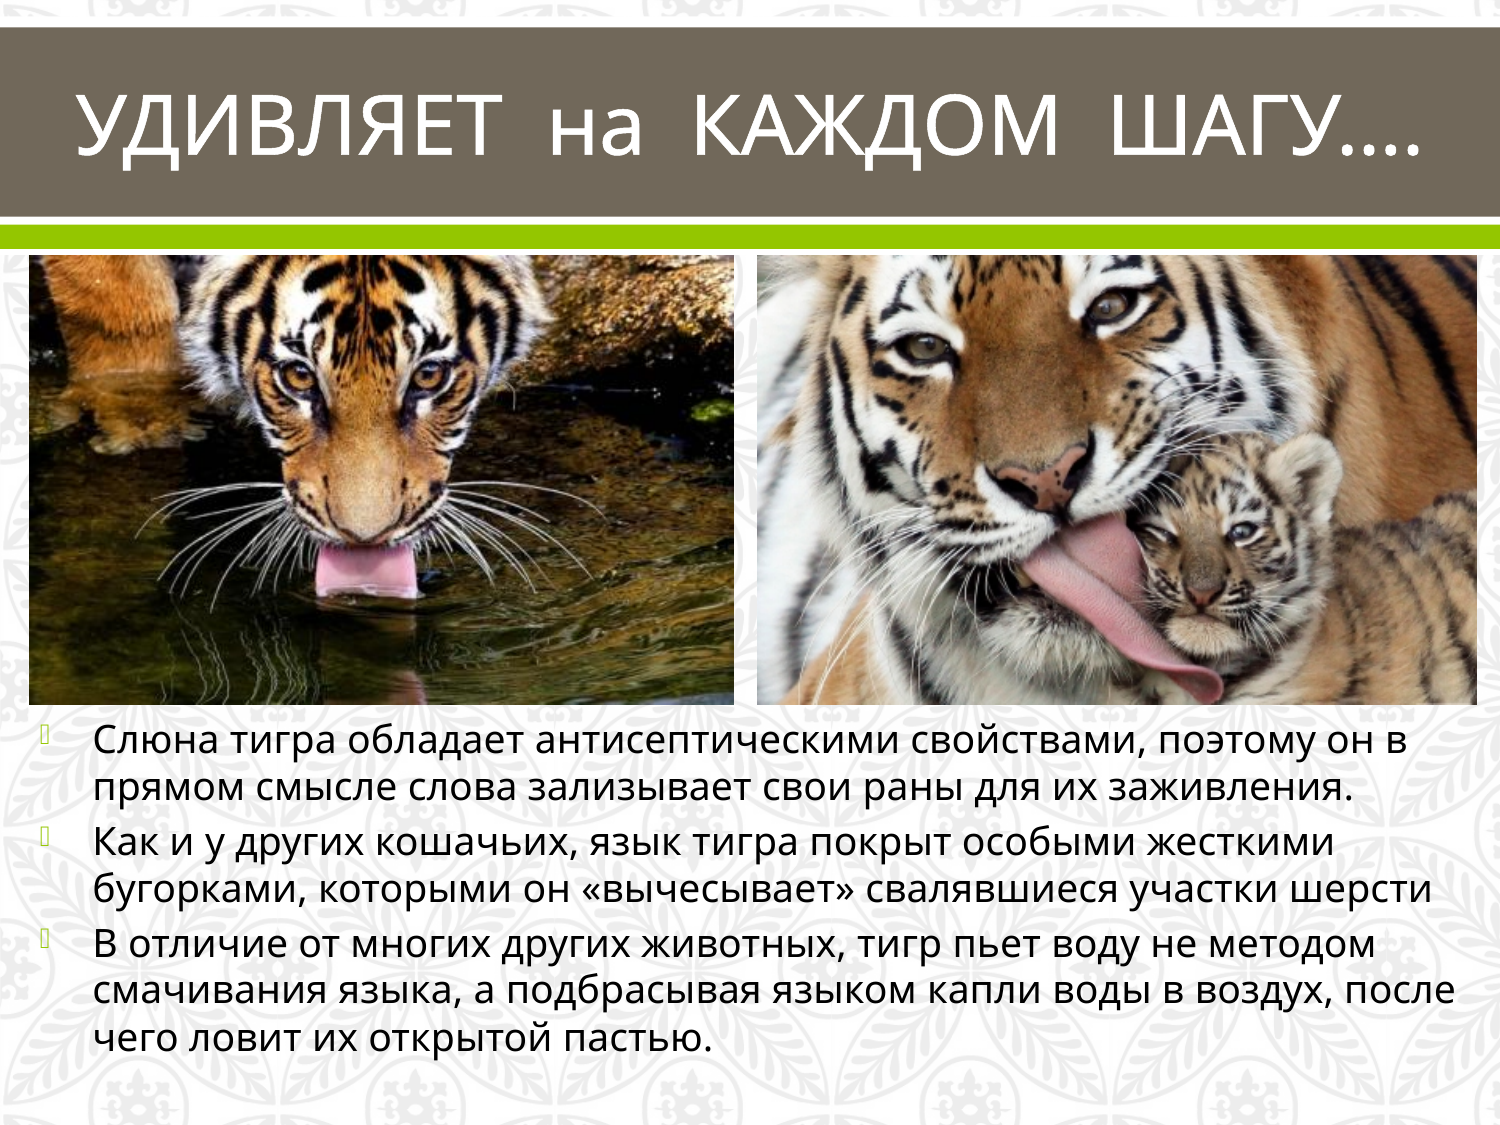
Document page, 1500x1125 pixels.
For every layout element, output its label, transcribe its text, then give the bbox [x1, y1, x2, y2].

title УДИВЛЯЕТ на КАЖДОМ ШАГУ…. [17, 29, 1483, 213]
list Слюна тигра обладает антисептическими свойствами, поэтому он в прямом смысле слова зализывает свои раны для их заживления. Как и у других кошачьих, язык тигра покрыт особыми жесткими бугорками, которыми он «вычесывает» свалявшиеся участки шерсти В отличие от многих других животных, тигр пьет воду не методом смачивания языка, а подбрасывая языком капли воды в воздух, после чего ловит их открытой пастью. [24, 706, 1490, 1097]
picture [756, 254, 1477, 705]
picture [29, 255, 734, 705]
